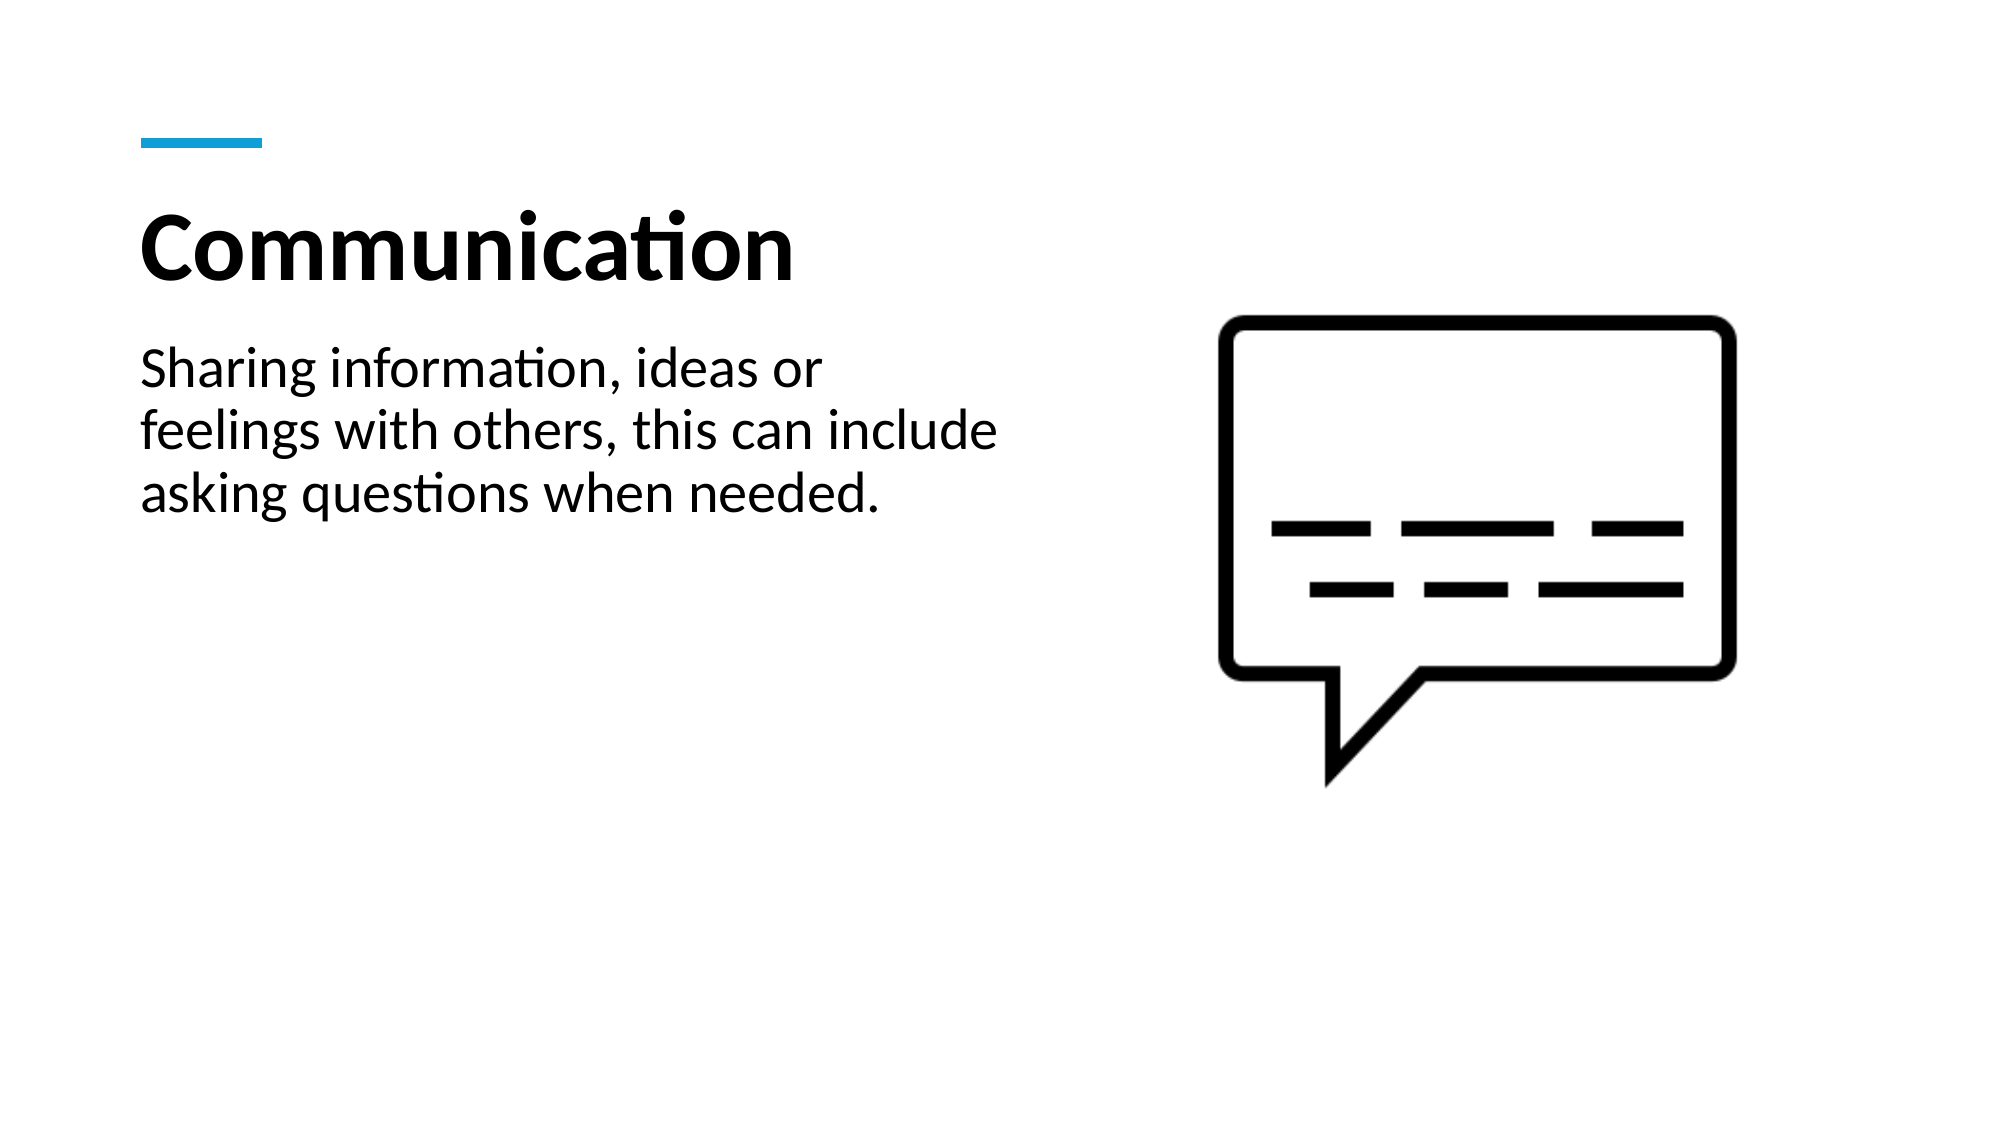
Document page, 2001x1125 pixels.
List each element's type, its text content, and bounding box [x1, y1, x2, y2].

list Sharing information, ideas or feelings with others, this can include asking questions when needed. [124, 329, 1029, 1125]
picture [1112, 186, 1845, 919]
title Communication [124, 186, 1112, 330]
